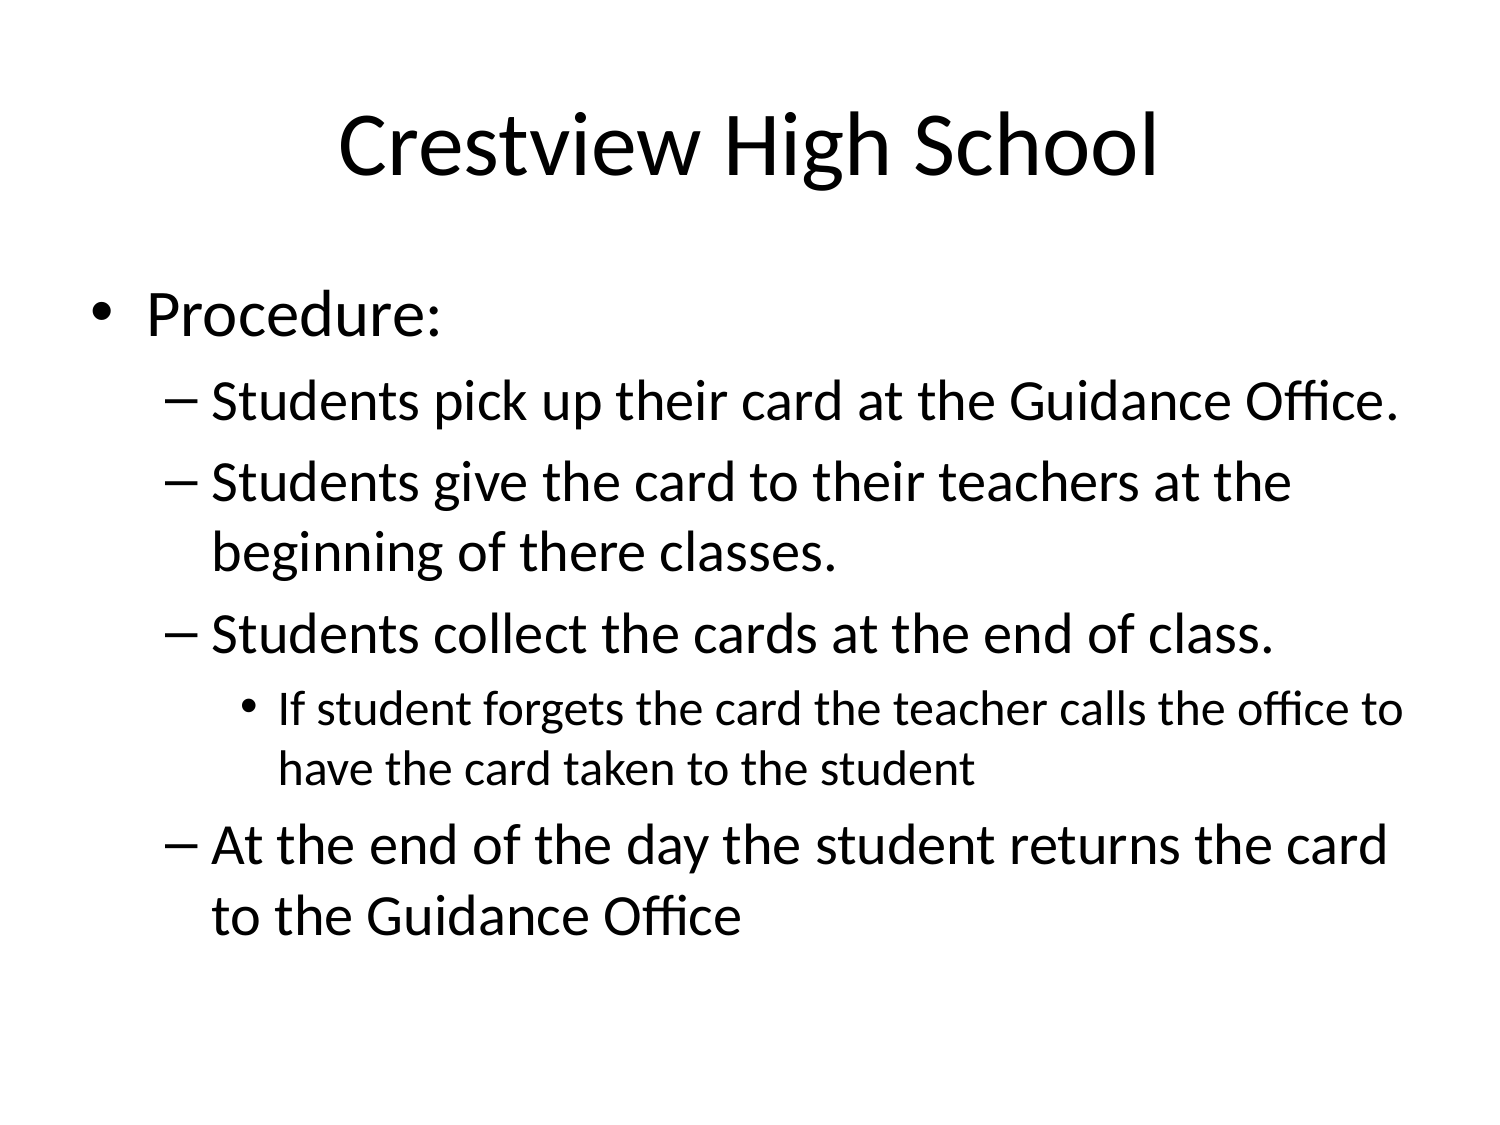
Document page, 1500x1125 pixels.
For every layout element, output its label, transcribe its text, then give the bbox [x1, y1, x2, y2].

list Procedure: Students pick up their card at the Guidance Office. Students give the card to their teachers at the beginning of there classes. Students collect the cards at the end of class. If student forgets the card the teacher calls the office to have the card taken to the student At the end of the day the student returns the card to the Guidance Office [75, 262, 1425, 1005]
title Crestview High School [75, 45, 1425, 233]
